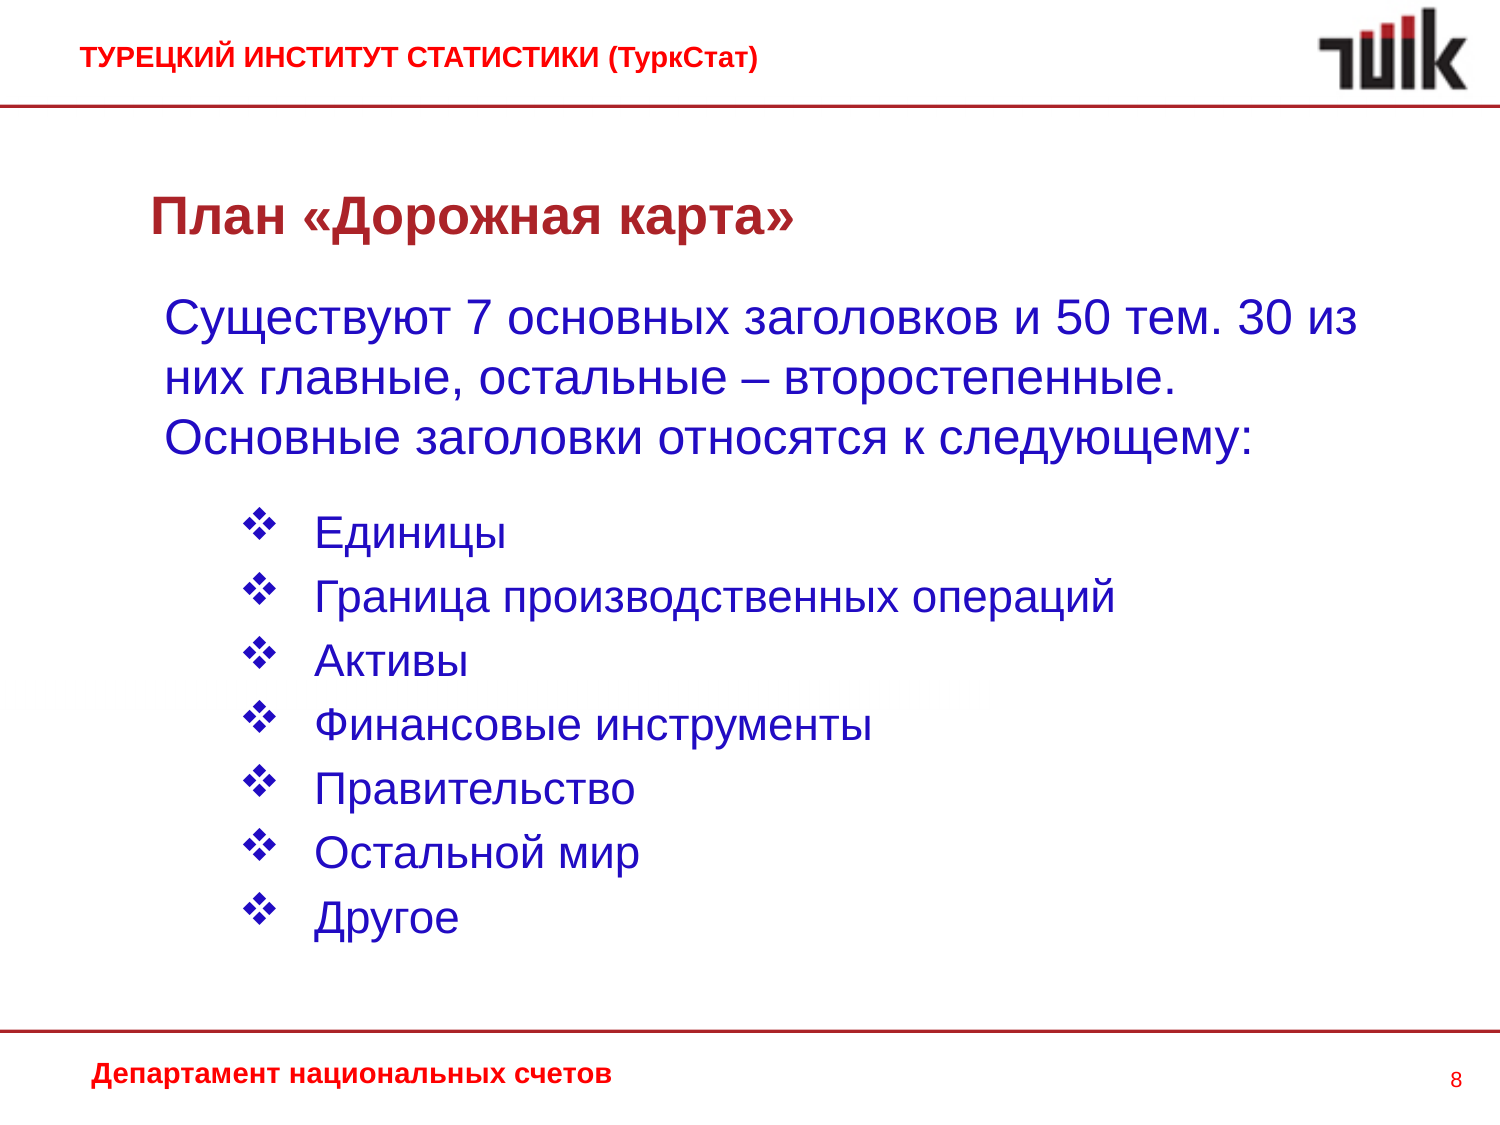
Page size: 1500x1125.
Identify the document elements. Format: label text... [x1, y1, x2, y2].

slide_number 8 [1423, 1058, 1490, 1125]
text_box Департамент национальных счетов [76, 1046, 892, 1097]
text_box ТУРЕЦКИЙ ИНСТИТУТ СТАТИСТИКИ (ТуркСтат) [64, 30, 1270, 81]
picture [1316, 0, 1477, 99]
text_box План «Дорожная карта» Существуют 7 основных заголовков и 50 тем. 30 из них главные, остальные – второстепенные. Основные заголовки относятся к следующему: Единицы Граница производственных операций Активы Финансовые инструменты Правительство Остальной мир Другое [76, 172, 1405, 965]
